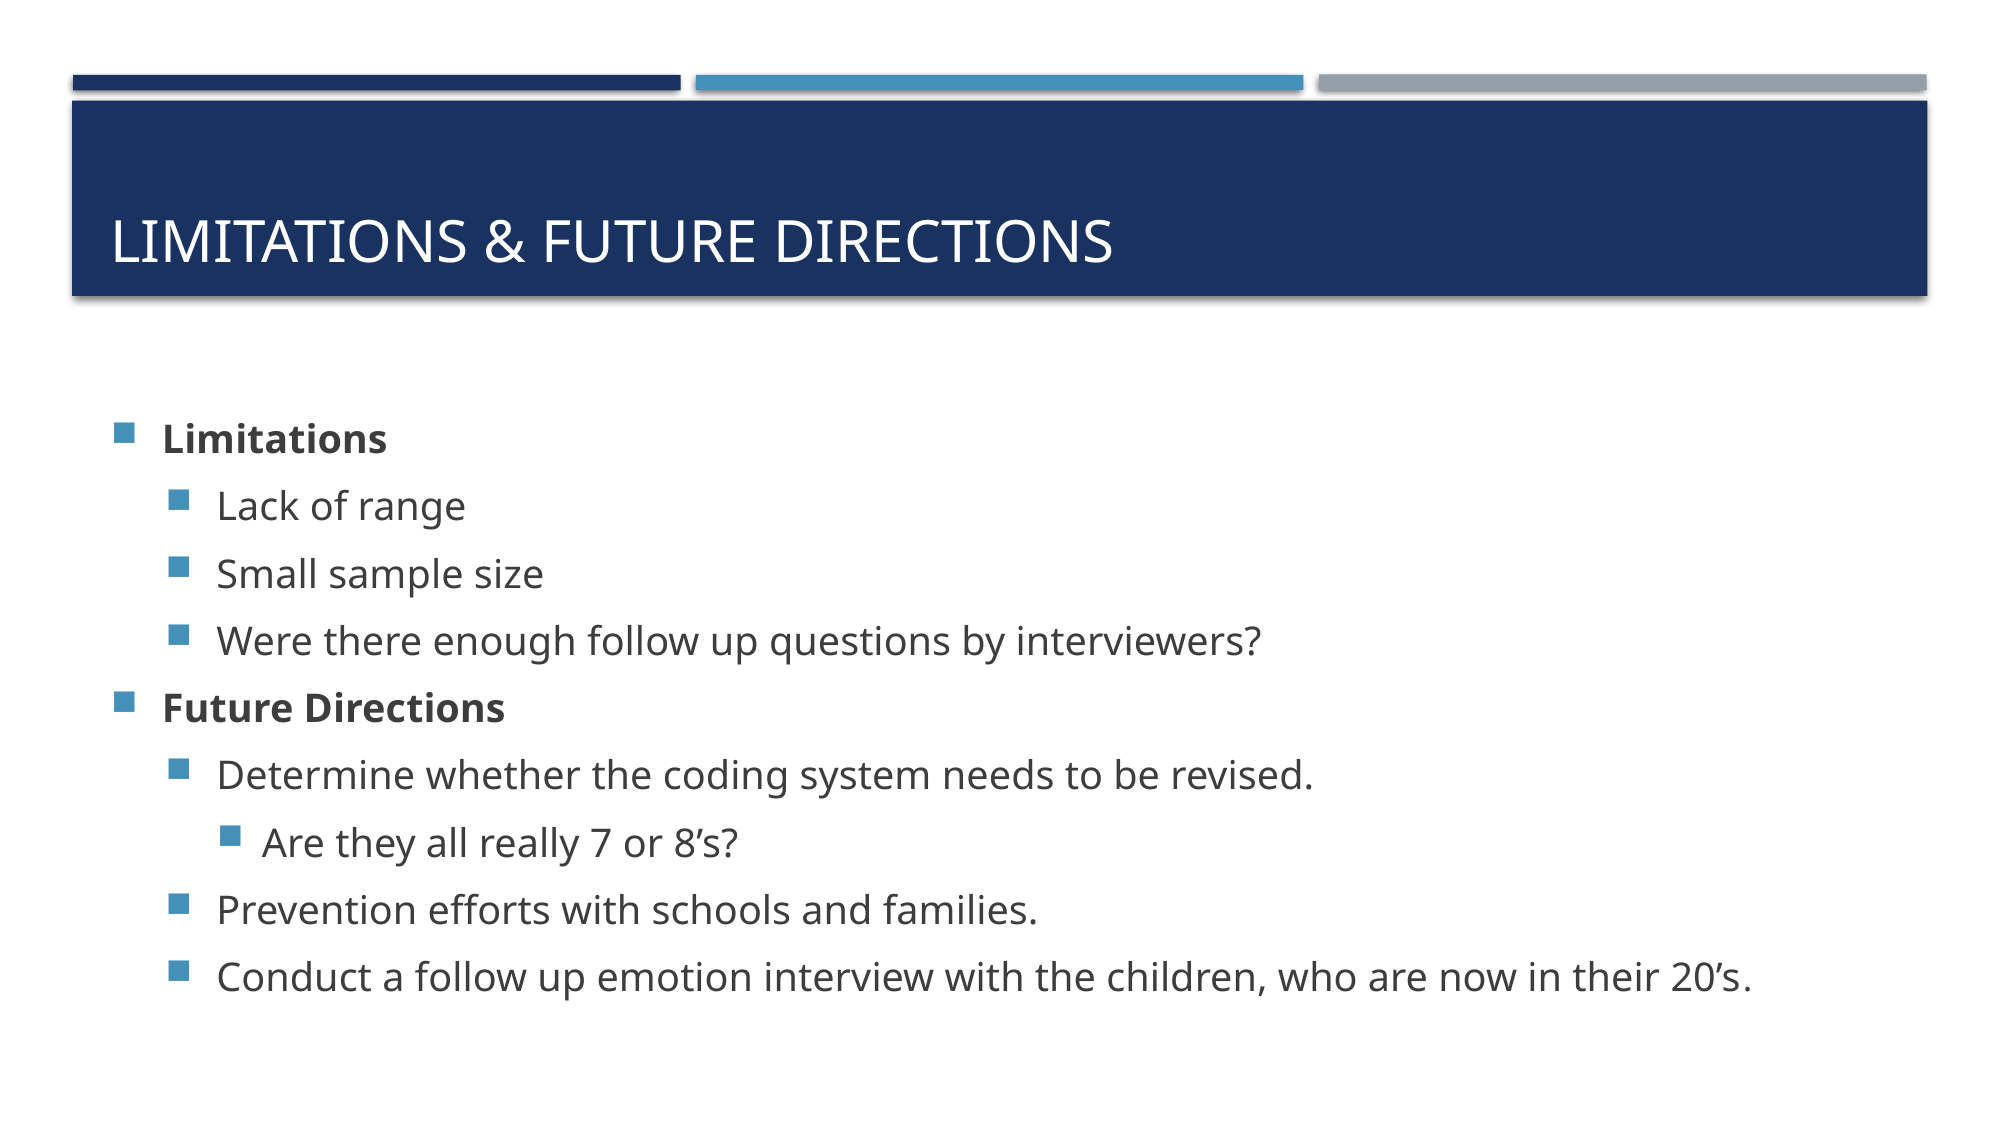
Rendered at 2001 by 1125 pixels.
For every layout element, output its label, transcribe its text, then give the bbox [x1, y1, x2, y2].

list Limitations Lack of range Small sample size Were there enough follow up questions by interviewers? Future Directions Determine whether the coding system needs to be revised. Are they all really 7 or 8’s? Prevention efforts with schools and families. Conduct a follow up emotion interview with the children, who are now in their 20’s. [95, 406, 1905, 1010]
title Limitations & Future directions [95, 115, 1905, 282]
